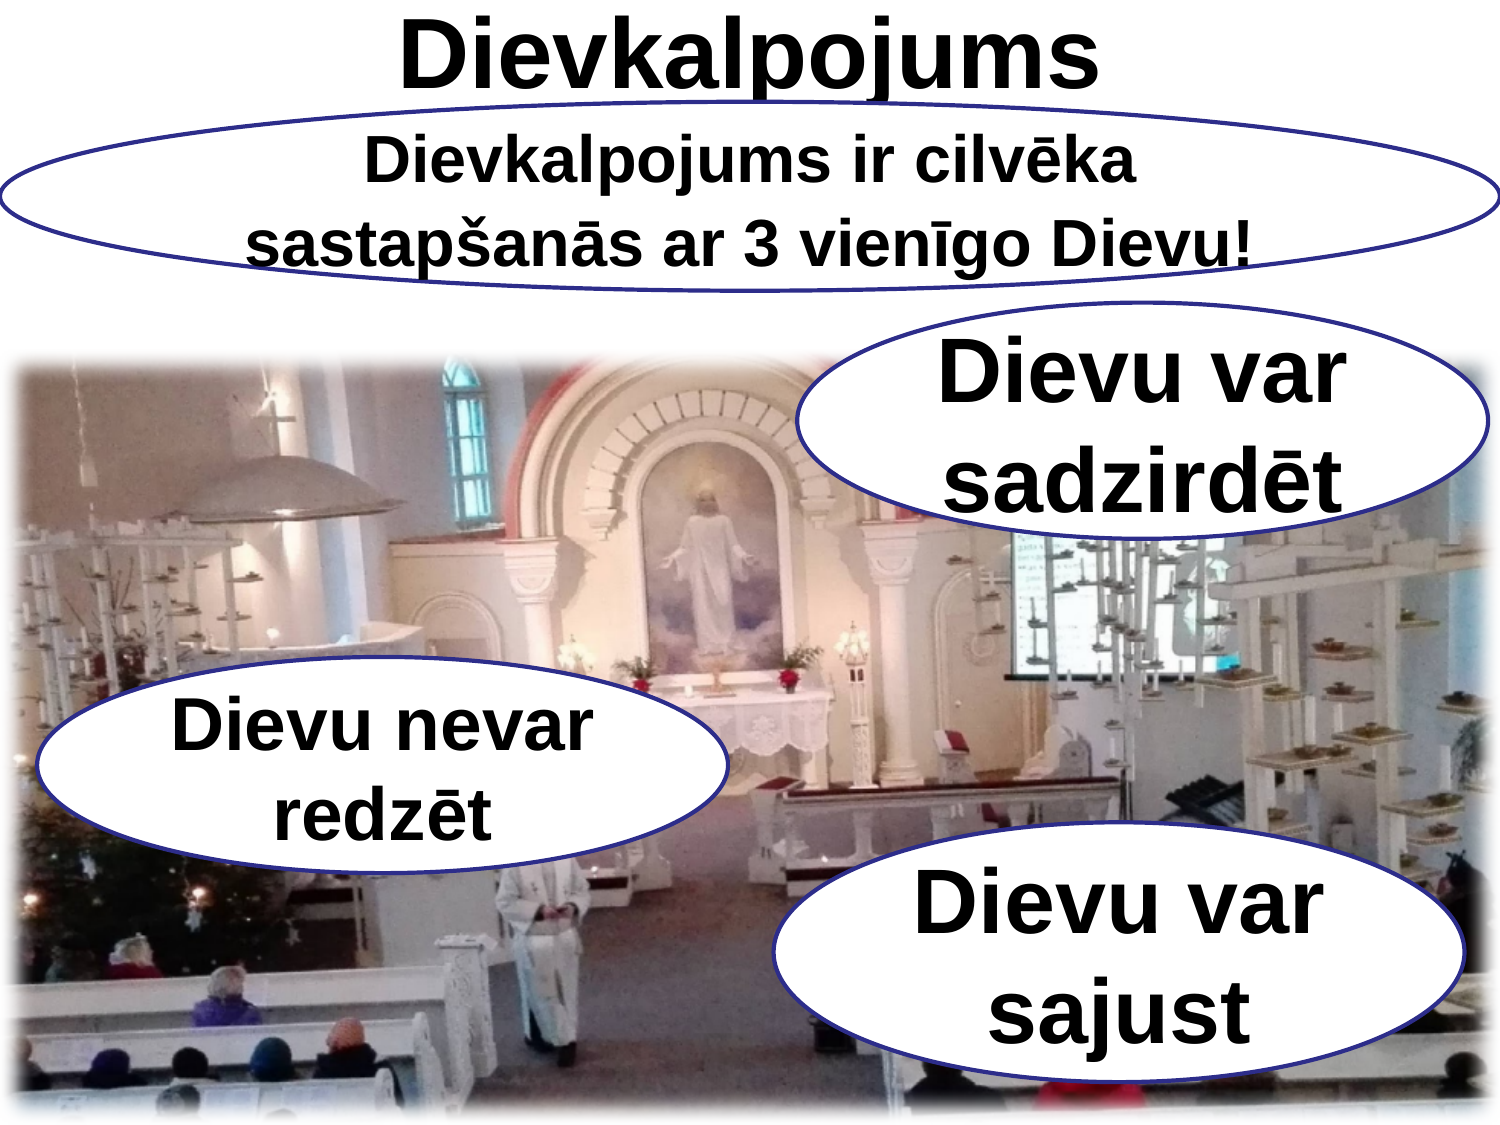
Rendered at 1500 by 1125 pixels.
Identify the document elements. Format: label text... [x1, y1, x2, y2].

title Dievkalpojums [0, 0, 1500, 102]
text_box Dievu var sadzirdēt [865, 300, 1421, 348]
picture [0, 349, 1500, 1125]
text_box Dievkalpojums ir cilvēka sastapšanās ar 3 vienīgo Dievu! [0, 99, 1500, 293]
